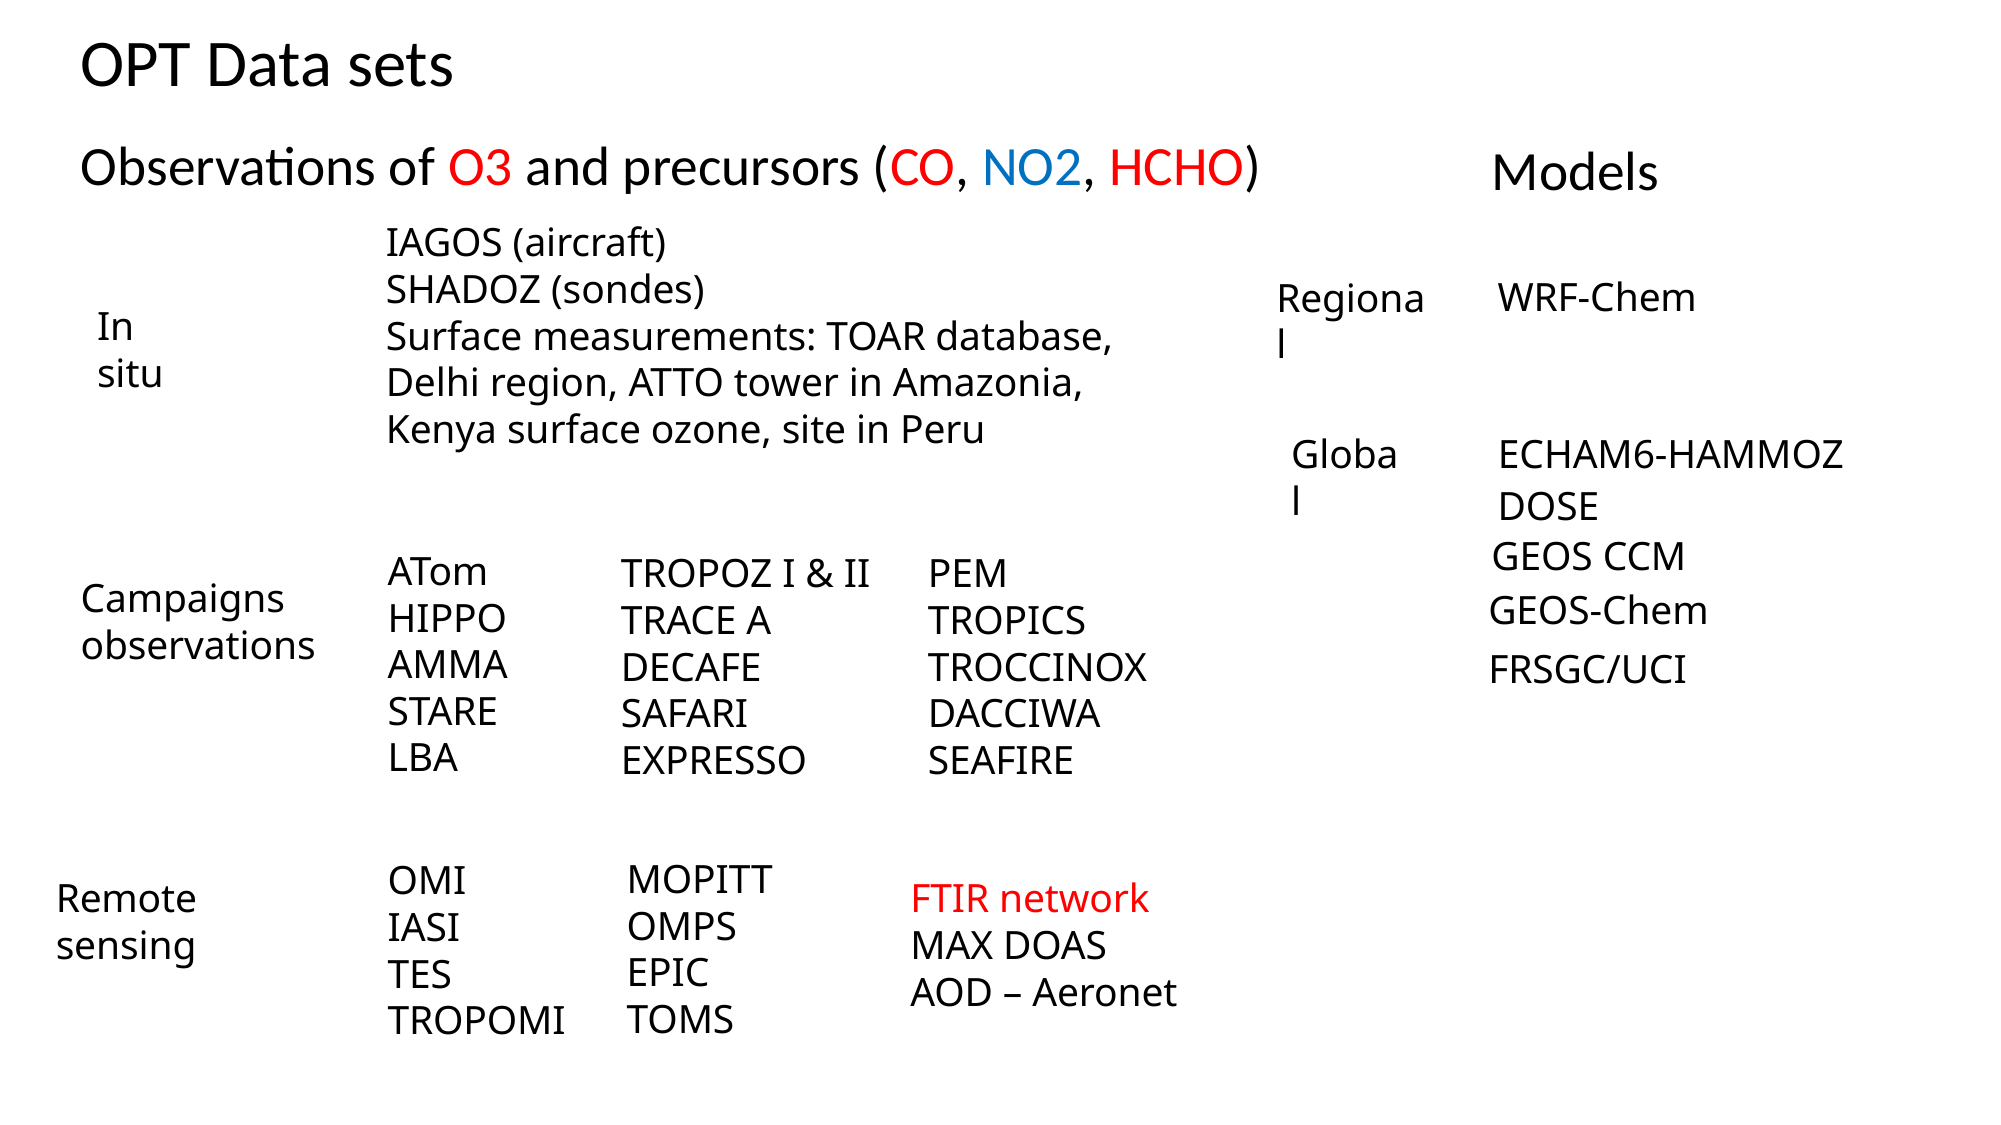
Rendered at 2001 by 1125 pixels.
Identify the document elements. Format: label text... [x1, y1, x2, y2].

text_box Regional [1256, 263, 1451, 377]
text_box Models [1471, 125, 1686, 212]
text_box GEOS CCM [1471, 521, 1815, 575]
text_box ECHAM6-HAMMOZ [1477, 419, 1946, 487]
text_box In situ [77, 291, 222, 405]
text_box DOSE [1477, 471, 1730, 521]
text_box OMI IASI TES TROPOMI [367, 846, 607, 1053]
text_box Global [1271, 419, 1428, 533]
text_box TROPOZ I & II TRACE A DECAFE SAFARI EXPRESSO [600, 539, 903, 792]
text_box MOPITT OMPS EPIC TOMS [606, 844, 809, 1052]
text_box Observations of O3 and precursors (CO, NO2, HCHO) [60, 120, 1303, 207]
text_box Campaigns observations [60, 563, 339, 678]
text_box PEM TROPICS TROCCINOX DACCIWA SEAFIRE [907, 538, 1191, 792]
text_box IAGOS (aircraft) SHADOZ (sondes) Surface measurements: TOAR database, Delhi region, ATTO tower in Amazonia, Kenya surface ozone, site in Peru [365, 208, 1152, 461]
text_box WRF-Chem [1477, 262, 1965, 329]
title OPT Data sets [60, 0, 1925, 126]
text_box GEOS-Chem [1468, 575, 1955, 642]
text_box Remote sensing [35, 863, 346, 977]
text_box FRSGC/UCI [1468, 642, 1866, 701]
text_box ATom HIPPO AMMA STARE LBA [367, 536, 539, 790]
text_box FTIR network MAX DOAS AOD – Aeronet [890, 863, 1209, 1024]
